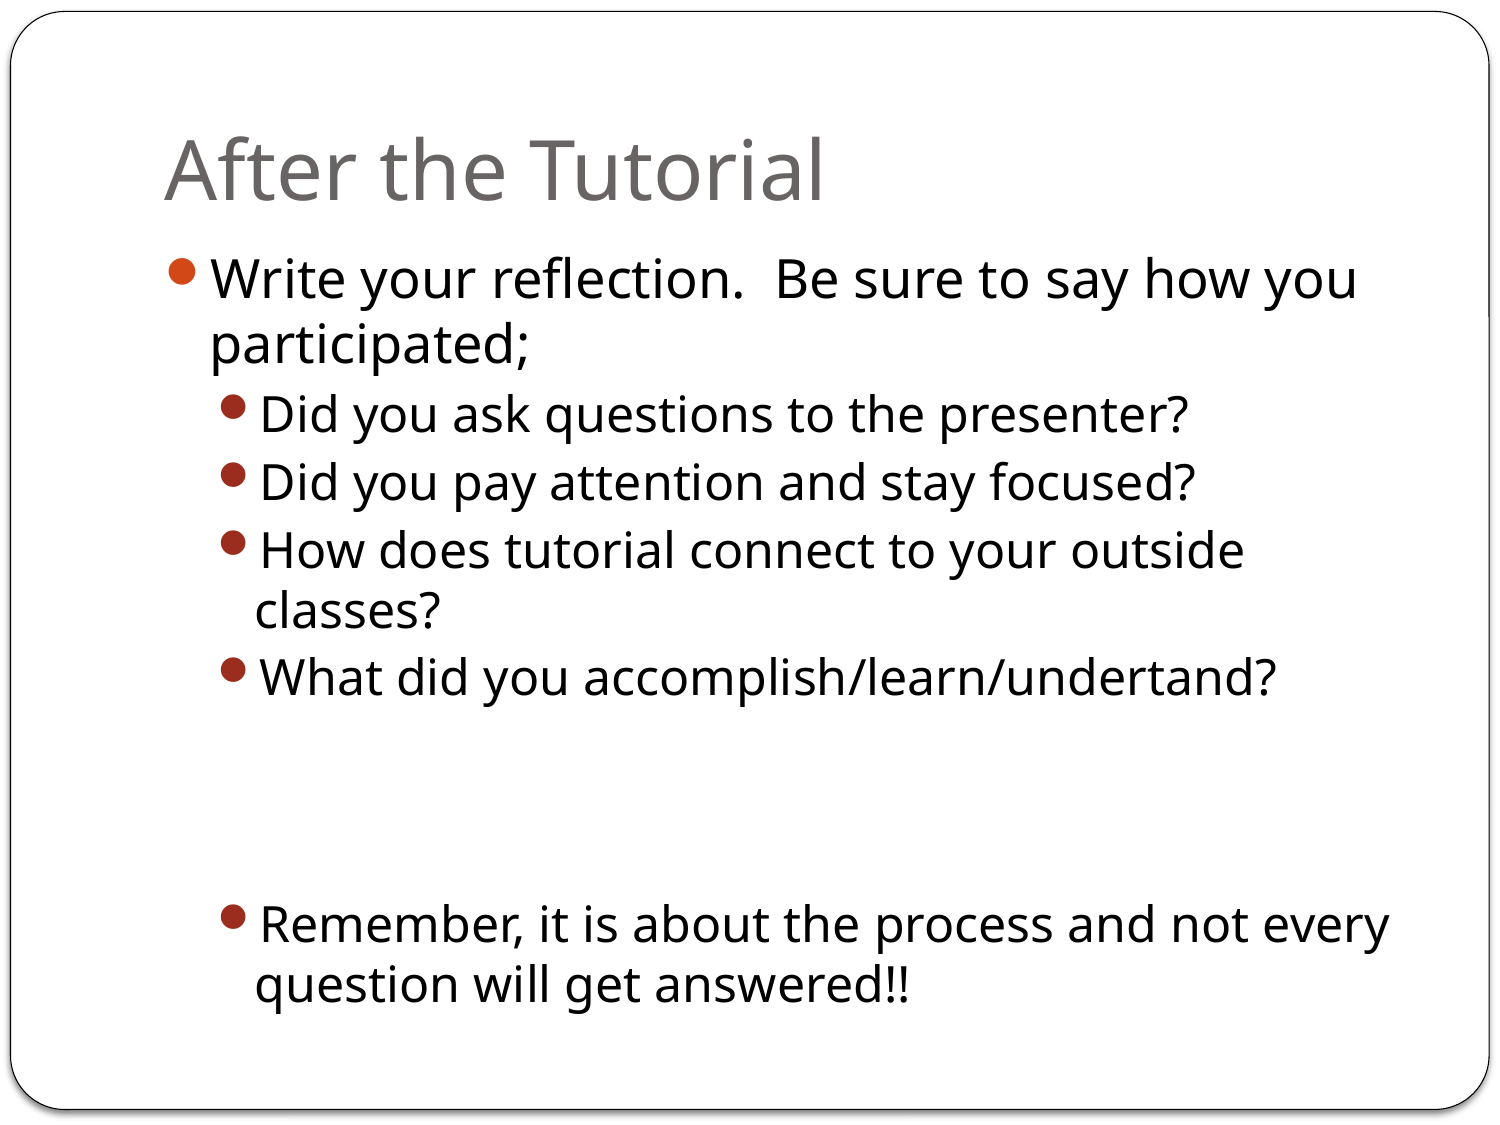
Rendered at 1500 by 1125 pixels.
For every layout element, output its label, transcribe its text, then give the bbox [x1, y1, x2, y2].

title After the Tutorial [150, 45, 1425, 233]
list Write your reflection. Be sure to say how you participated; Did you ask questions to the presenter? Did you pay attention and stay focused? How does tutorial connect to your outside classes? What did you accomplish/learn/undertand? Remember, it is about the process and not every question will get answered!! [150, 237, 1425, 988]
